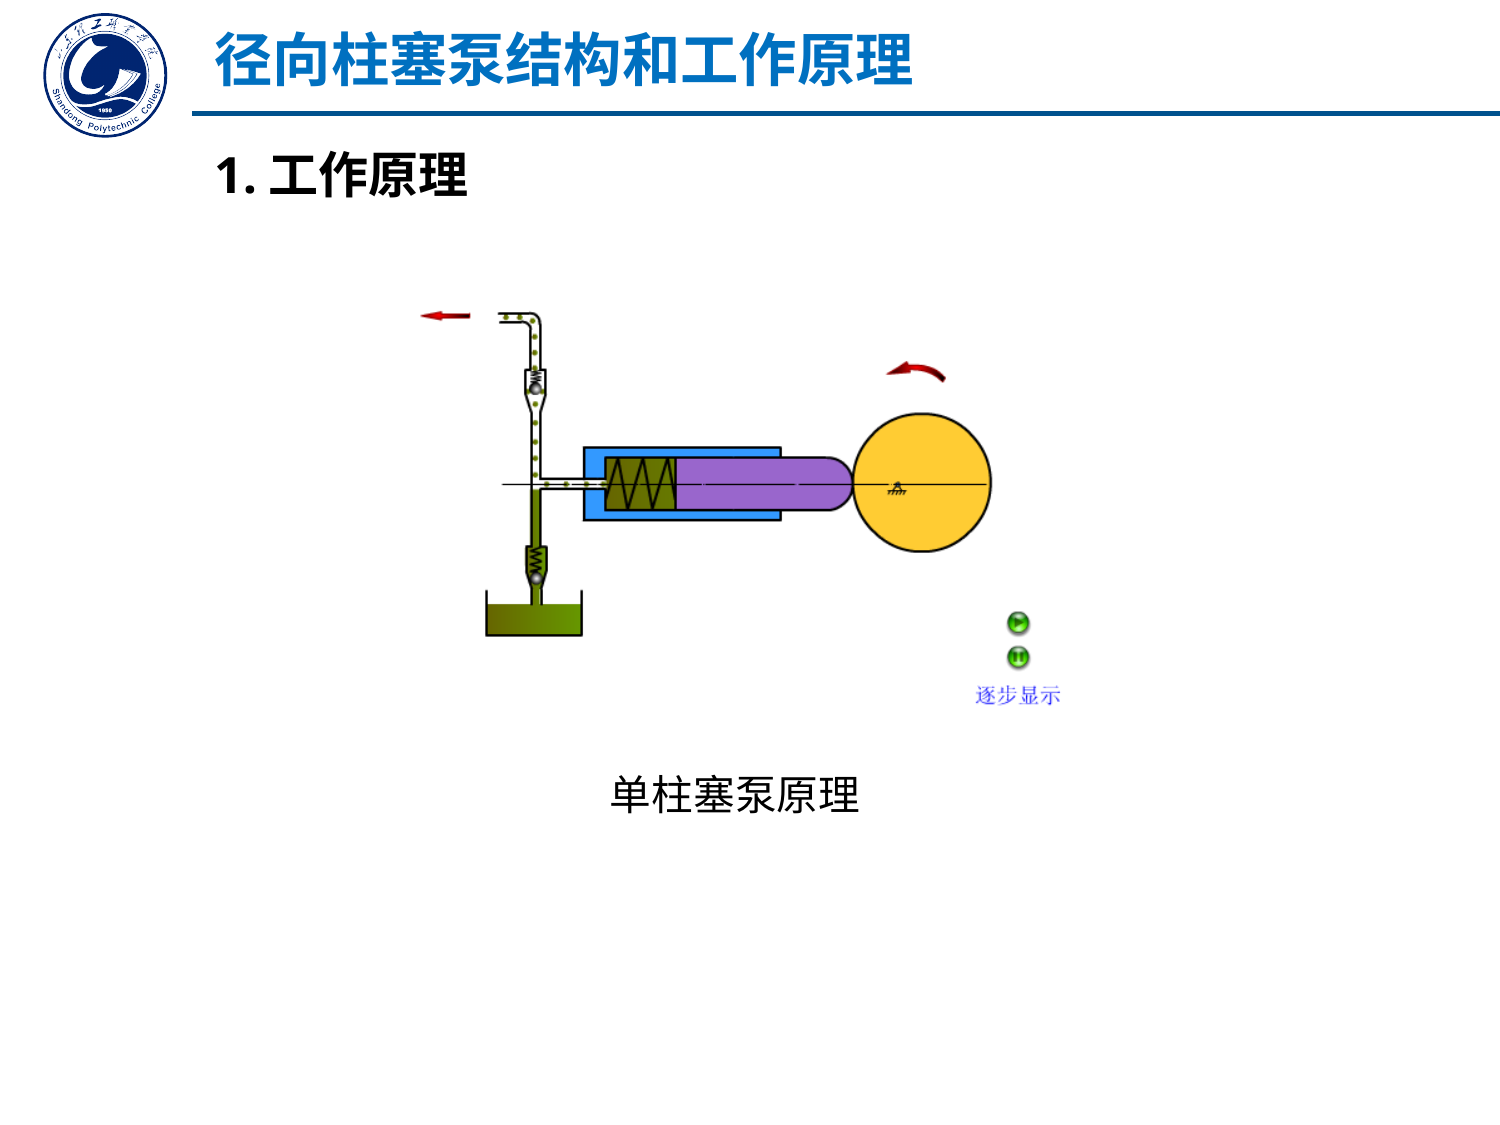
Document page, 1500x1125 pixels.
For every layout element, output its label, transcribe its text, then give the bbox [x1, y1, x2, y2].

text_box 单柱塞泵原理 [595, 762, 899, 827]
picture [43, 7, 174, 138]
text_box 1.工作原理 [199, 136, 1299, 211]
text_box 径向柱塞泵结构和工作原理 [199, 16, 1477, 102]
